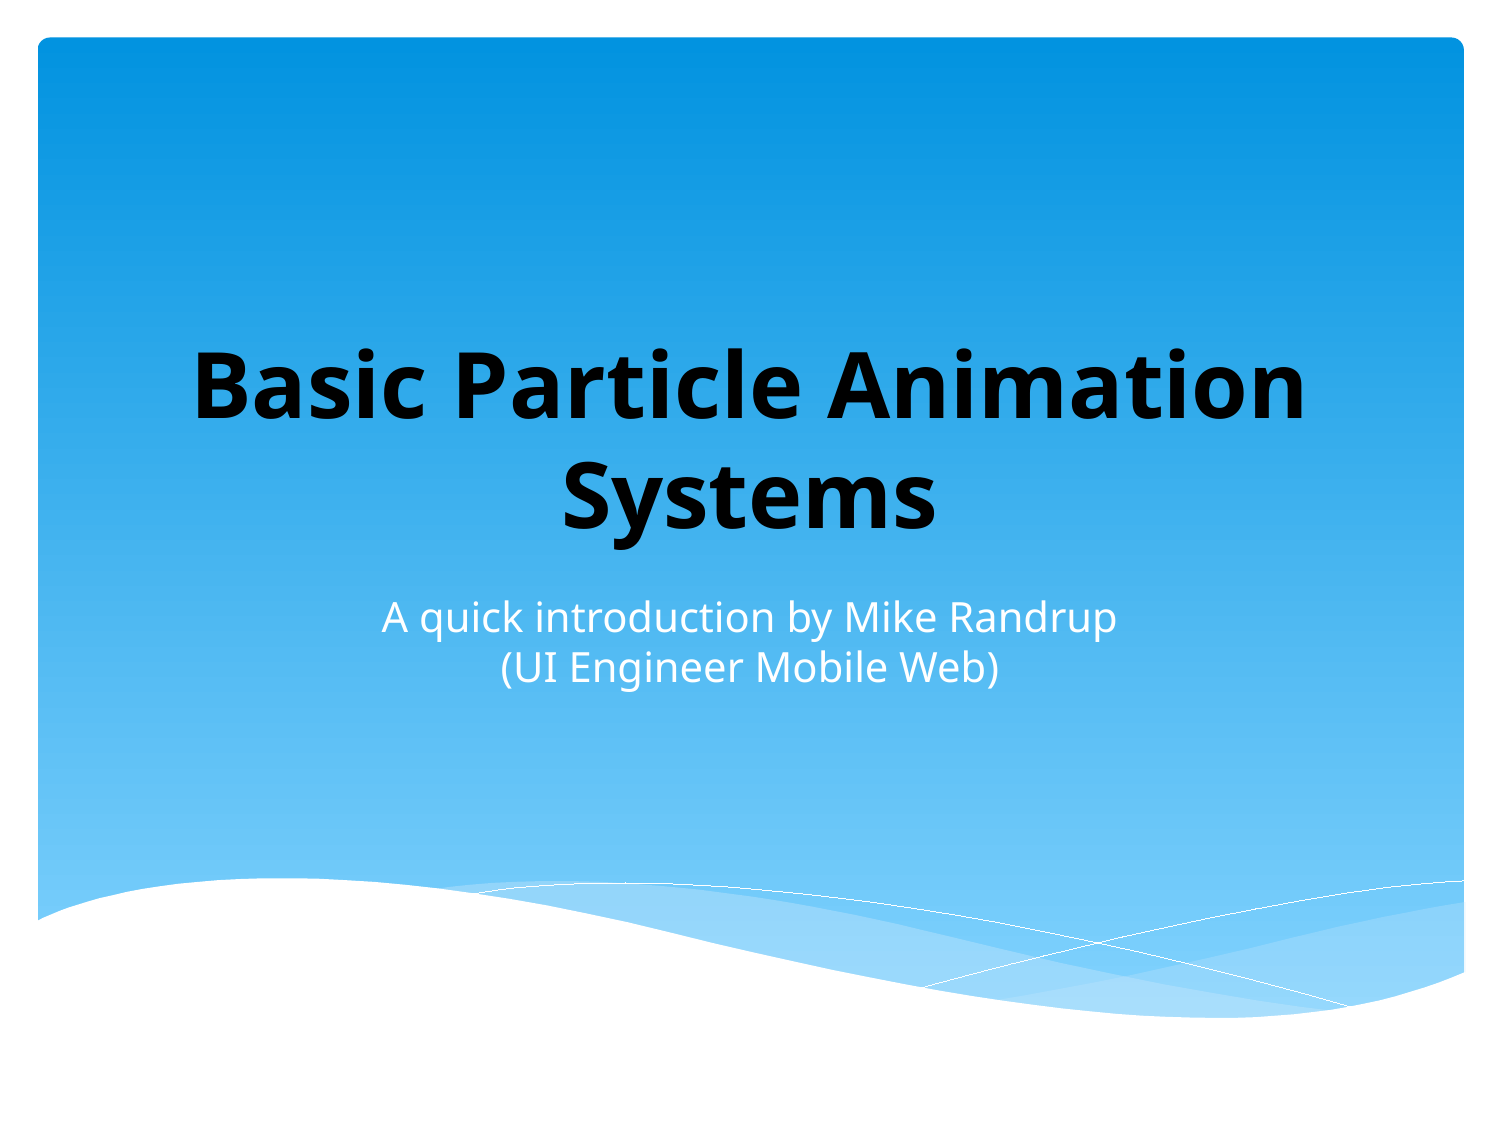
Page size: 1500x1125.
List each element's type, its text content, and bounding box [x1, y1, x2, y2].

title Basic Particle Animation Systems [112, 262, 1388, 555]
subtitle A quick introduction by Mike Randrup (UI Engineer Mobile Web) [225, 583, 1275, 825]
